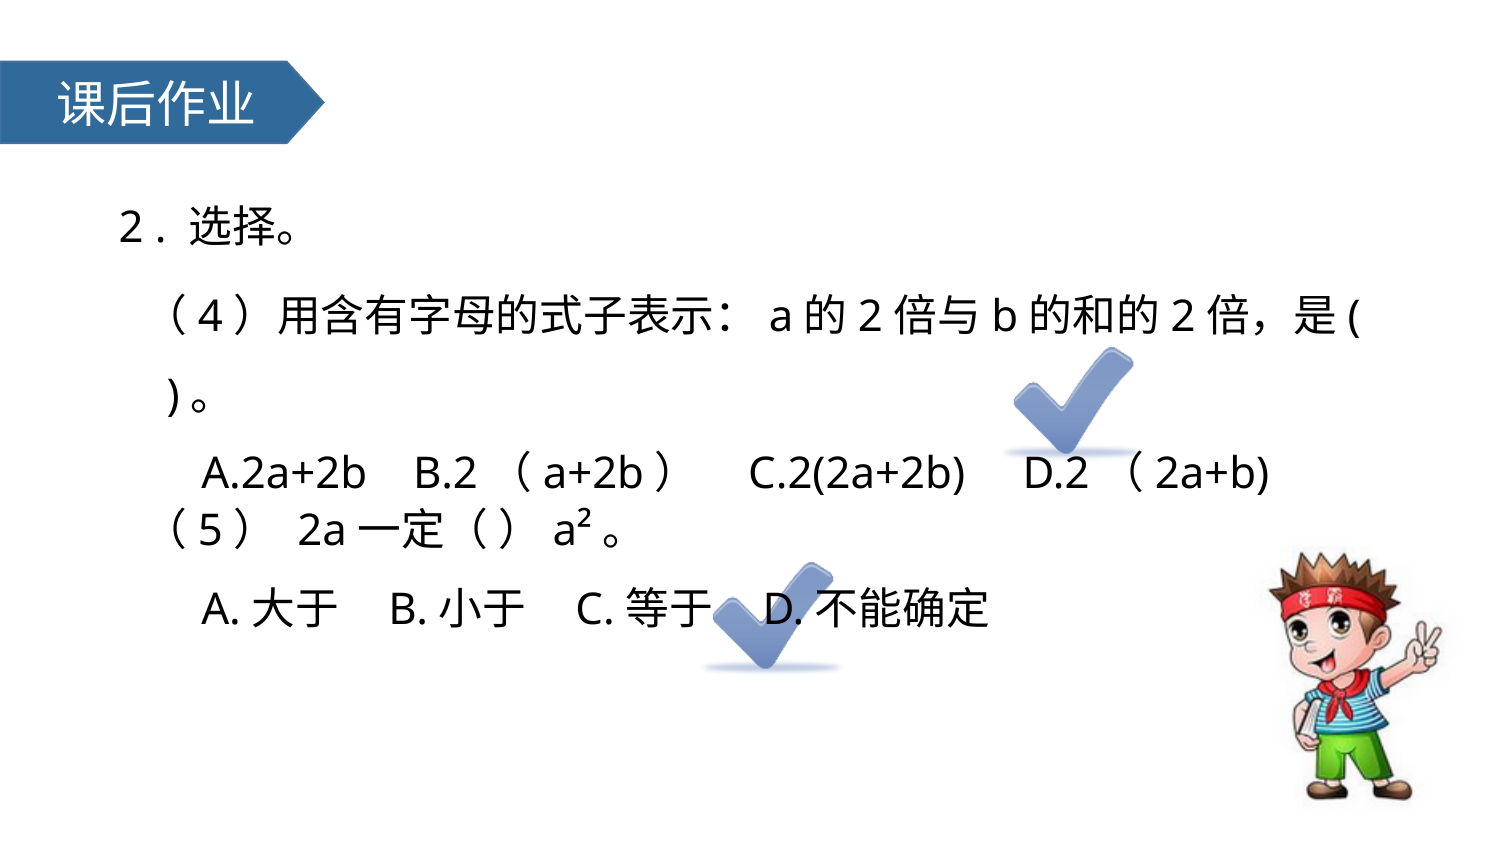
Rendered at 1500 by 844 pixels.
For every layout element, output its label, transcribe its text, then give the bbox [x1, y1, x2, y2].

text_box 2 . 选择。 [107, 167, 1352, 257]
picture [1224, 541, 1475, 817]
text_box （4）用含有字母的式子表示：a的2倍与b的和的2倍，是( )。 A.2a+2b B.2（a+2b） C.2(2a+2b) D.2（2a+b) [132, 255, 1386, 504]
picture [698, 546, 846, 694]
text_box （5） 2a一定（ ）a²。 A.大于 B.小于 C.等于 D.不能确定 [132, 470, 1292, 639]
picture [999, 331, 1147, 479]
text_box 课后作业 [0, 61, 324, 144]
